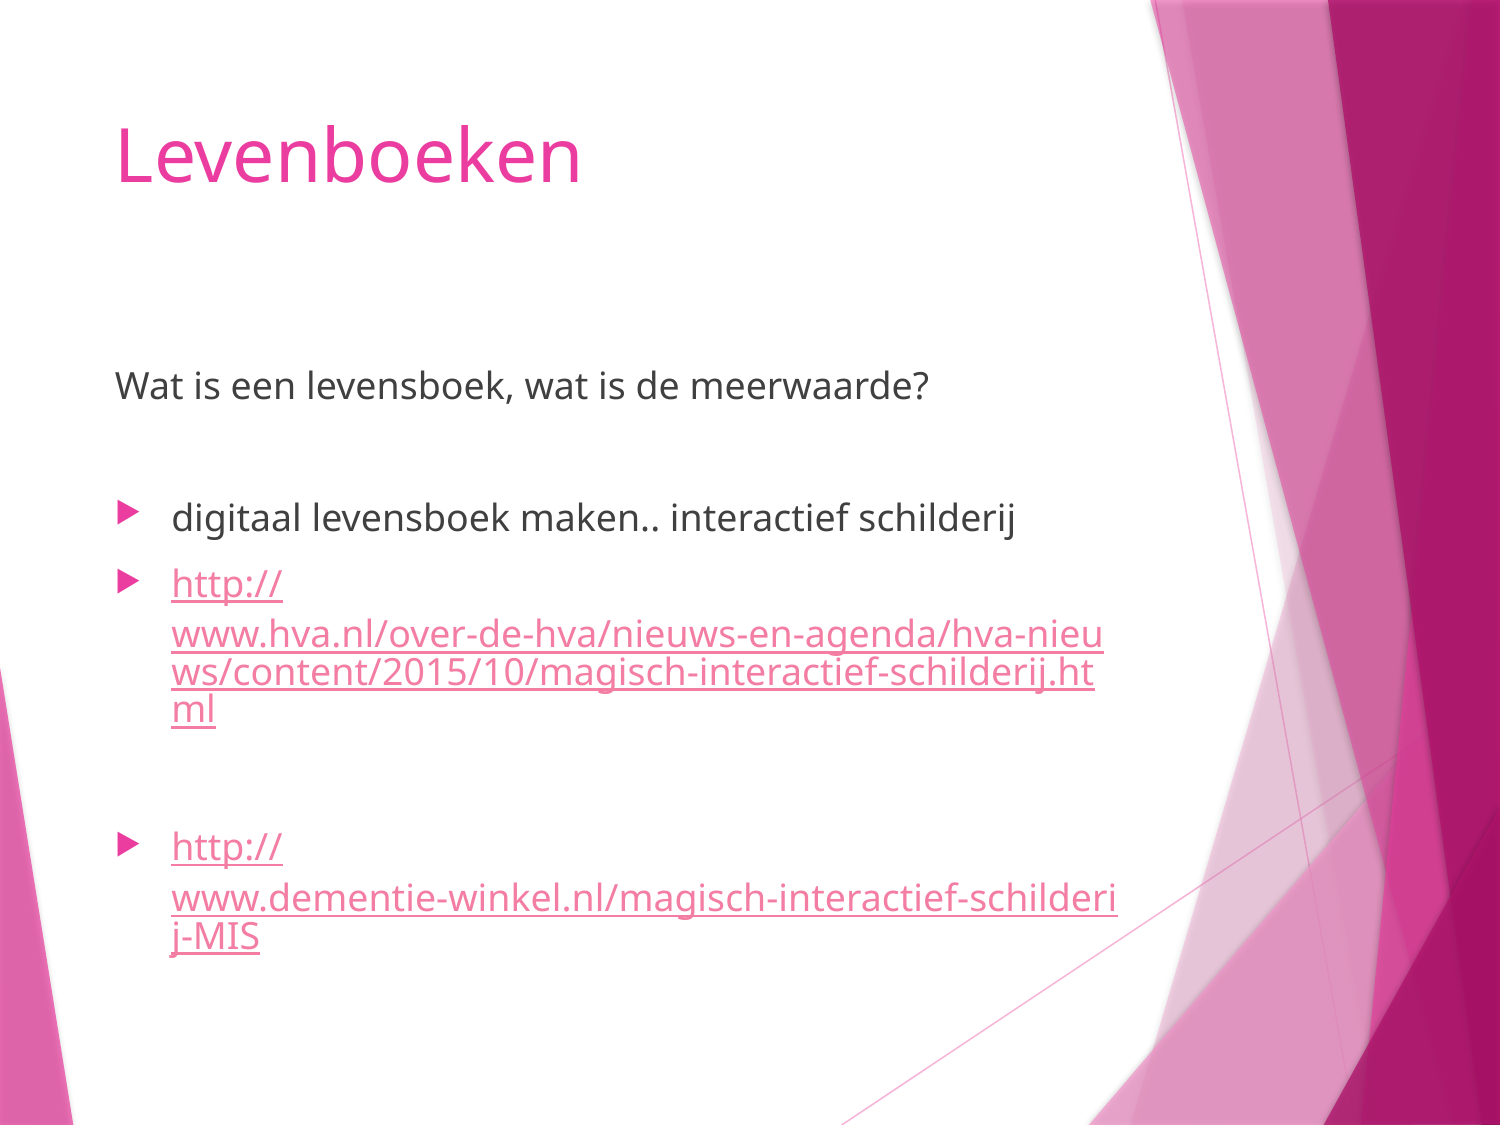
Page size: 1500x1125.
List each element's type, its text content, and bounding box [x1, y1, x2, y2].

list Wat is een levensboek, wat is de meerwaarde? digitaal levensboek maken.. interactief schilderij http://www.hva.nl/over-de-hva/nieuws-en-agenda/hva-nieuws/content/2015/10/magisch-interactief-schilderij.html http://www.dementie-winkel.nl/magisch-interactief-schilderij-MIS [99, 354, 1142, 992]
title Levenboeken [99, 99, 1142, 317]
